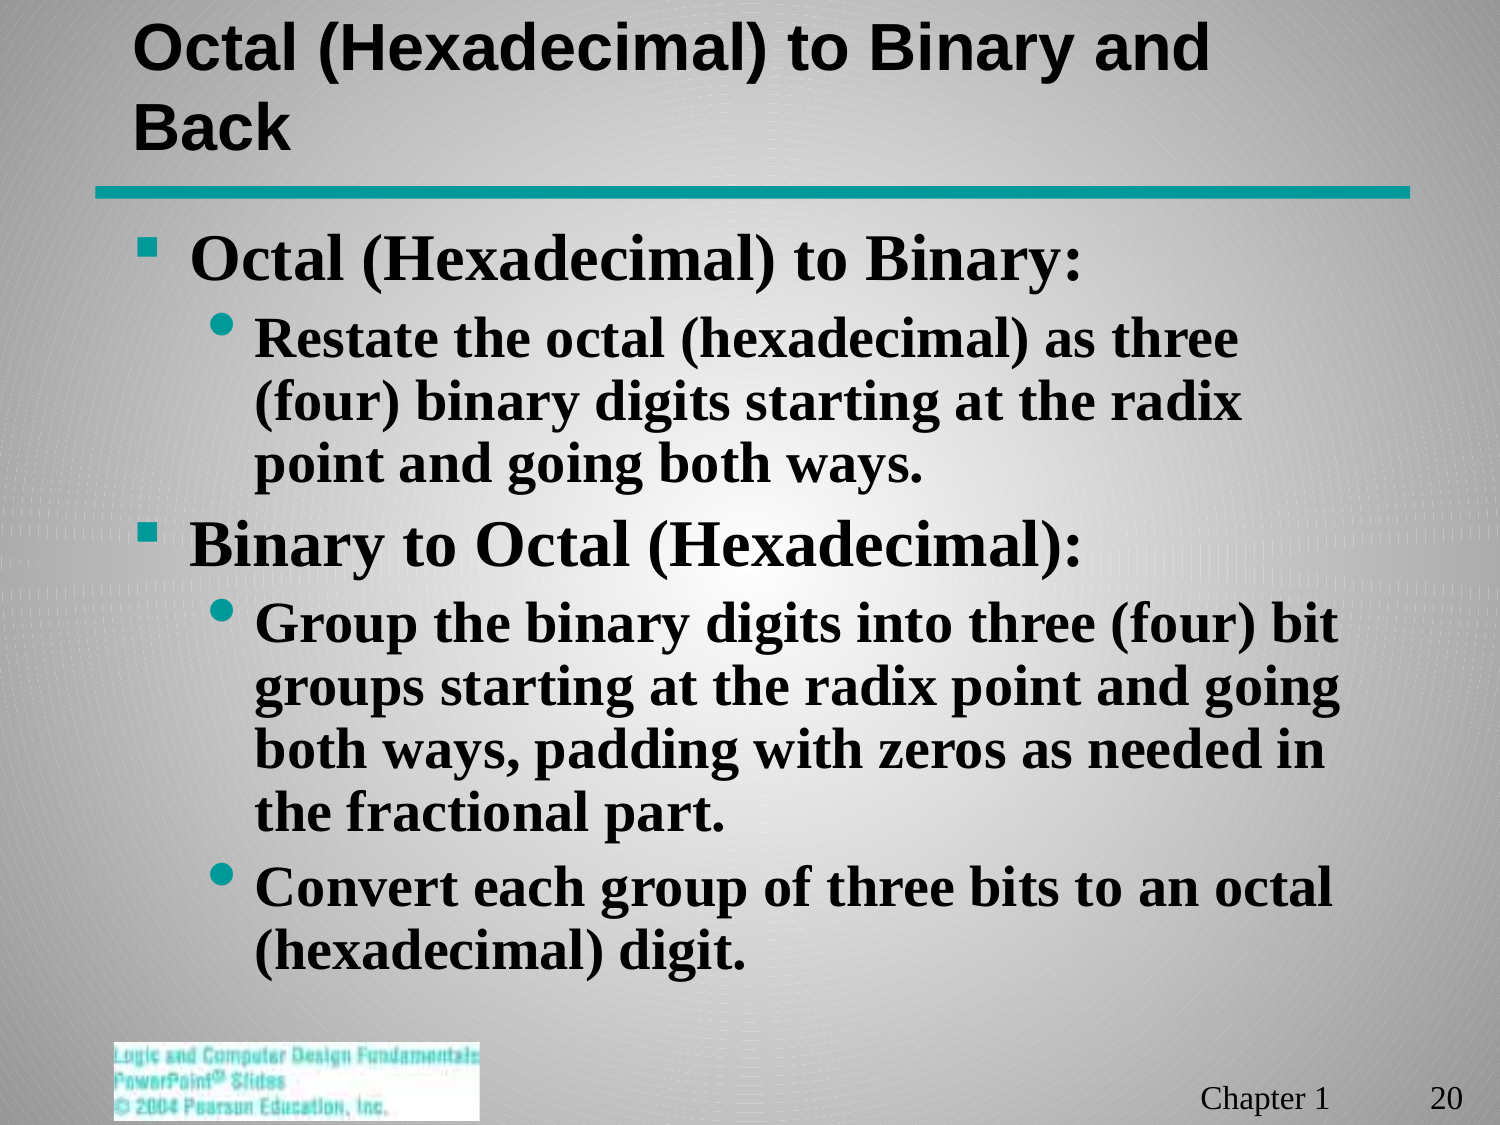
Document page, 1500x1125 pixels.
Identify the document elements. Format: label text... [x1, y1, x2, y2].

title Octal (Hexadecimal) to Binary and Back [117, 0, 1393, 168]
list Octal (Hexadecimal) to Binary: Restate the octal (hexadecimal) as three (four) binary digits starting at the radix point and going both ways. Binary to Octal (Hexadecimal): Group the binary digits into three (four) bit groups starting at the radix point and going both ways, padding with zeros as needed in the fractional part. Convert each group of three bits to an octal (hexadecimal) digit. [117, 215, 1394, 1041]
slide_number Chapter 1 20 [1185, 1068, 1500, 1125]
picture [113, 1042, 480, 1121]
